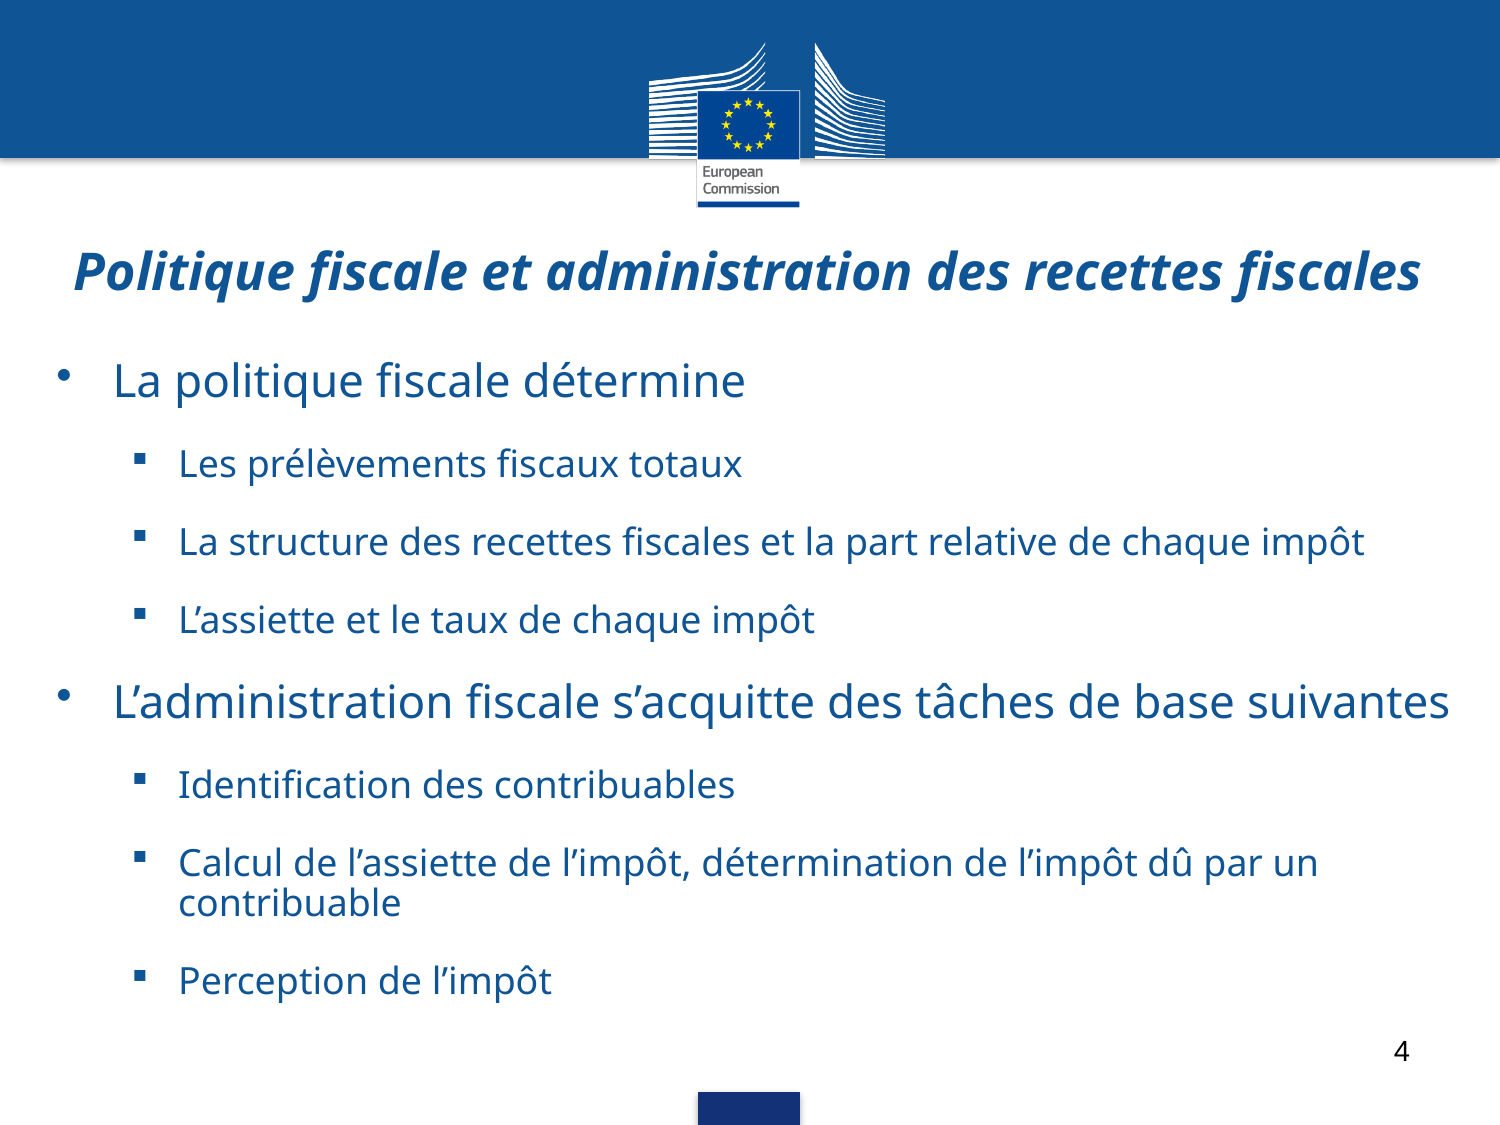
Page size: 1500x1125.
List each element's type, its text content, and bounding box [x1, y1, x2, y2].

list La politique fiscale détermine Les prélèvements fiscaux totaux La structure des recettes fiscales et la part relative de chaque impôt L’assiette et le taux de chaque impôt L’administration fiscale s’acquitte des tâches de base suivantes Identification des contribuables Calcul de l’assiette de l’impôt, détermination de l’impôt dû par un contribuable Perception de l’impôt [41, 364, 1500, 1029]
title Politique fiscale et administration des recettes fiscales [0, 175, 1500, 364]
picture [649, 42, 885, 175]
slide_number 4 [1074, 1024, 1426, 1103]
